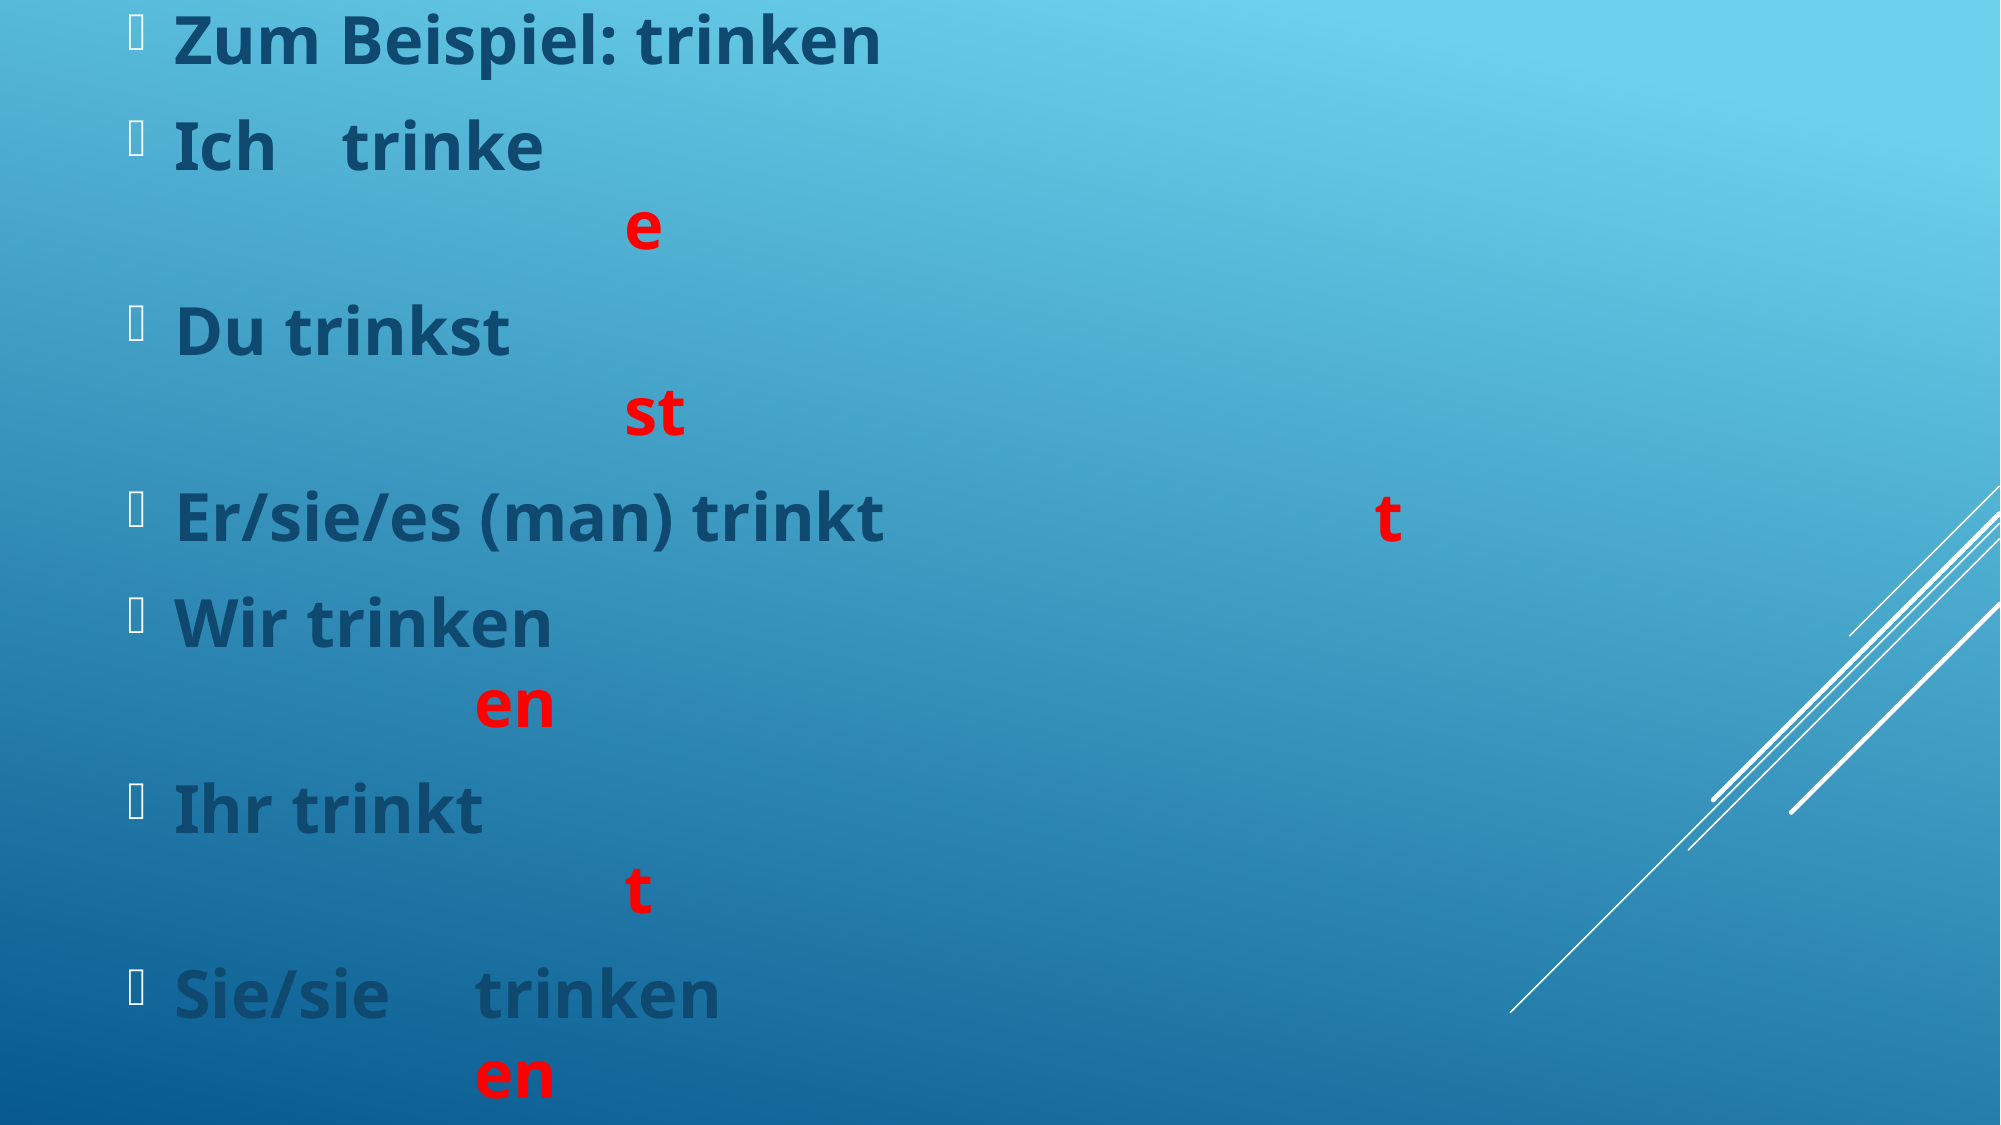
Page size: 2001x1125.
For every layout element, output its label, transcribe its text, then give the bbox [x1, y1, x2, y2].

list Vervoeging (regelmatige) werkwoorden: Zum Beispiel: trinken Ich trinke e Du trinkst st Er/sie/es (man) trinkt t Wir trinken en Ihr trinkt t Sie/sie trinken en [112, 112, 1513, 706]
